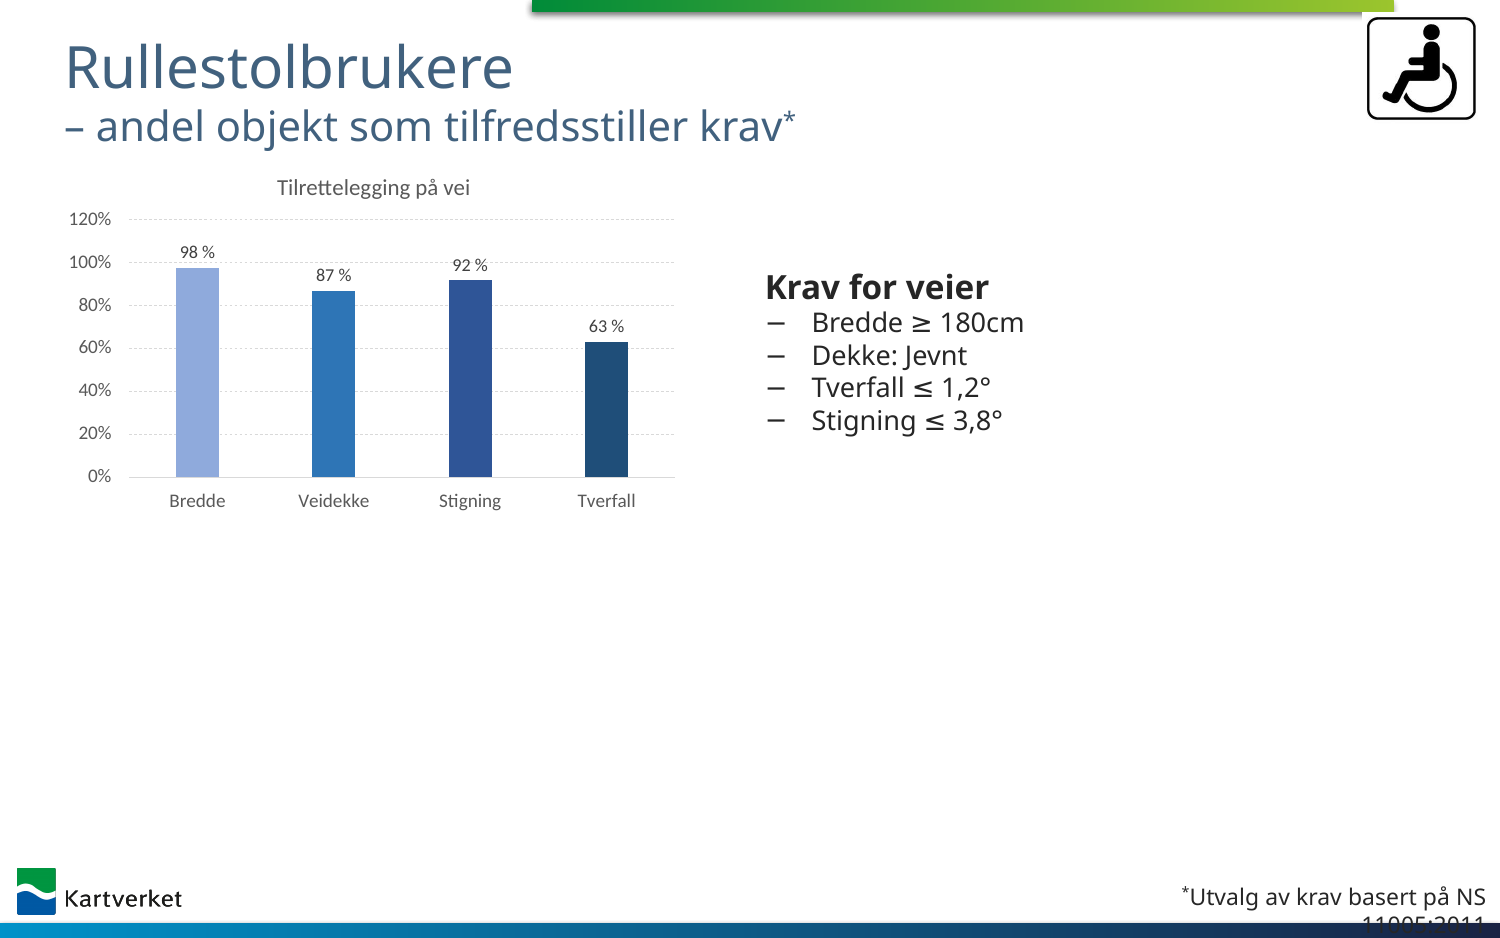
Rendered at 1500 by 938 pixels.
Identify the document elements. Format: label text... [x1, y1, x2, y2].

picture [62, 166, 686, 519]
text_box Krav for veier Bredde ≥ 180cm Dekke: Jevnt Tverfall ≤ 1,2° Stigning ≤ 3,8° [750, 258, 1234, 444]
text_box Rullestolbrukere – andel objekt som tilfredsstiller krav* [49, 25, 1431, 158]
picture [1362, 12, 1481, 126]
text_box *Utvalg av krav basert på NS 11005:2011 [1068, 873, 1500, 938]
